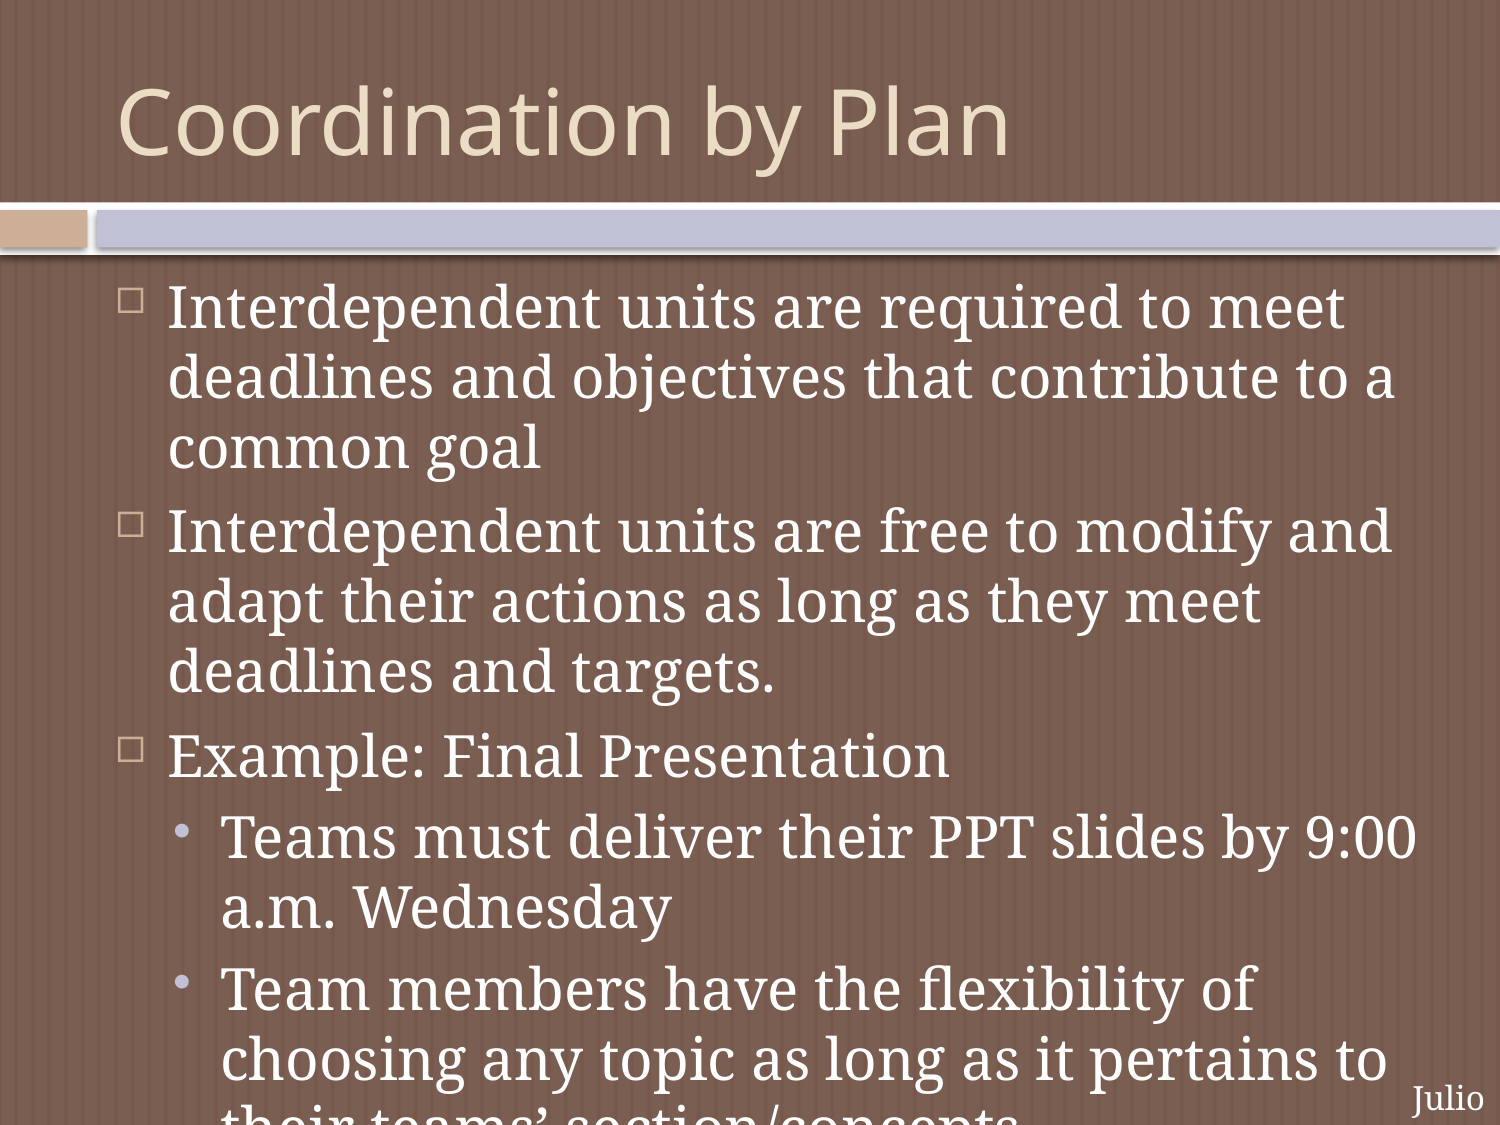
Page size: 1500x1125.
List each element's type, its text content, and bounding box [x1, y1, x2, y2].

text_box Julio [1175, 1069, 1500, 1125]
title Coordination by Plan [100, 37, 1438, 200]
list Interdependent units are required to meet deadlines and objectives that contribute to a common goal Interdependent units are free to modify and adapt their actions as long as they meet deadlines and targets. Example: Final Presentation Teams must deliver their PPT slides by 9:00 a.m. Wednesday Team members have the flexibility of choosing any topic as long as it pertains to their teams’ section/concepts [100, 262, 1438, 1000]
